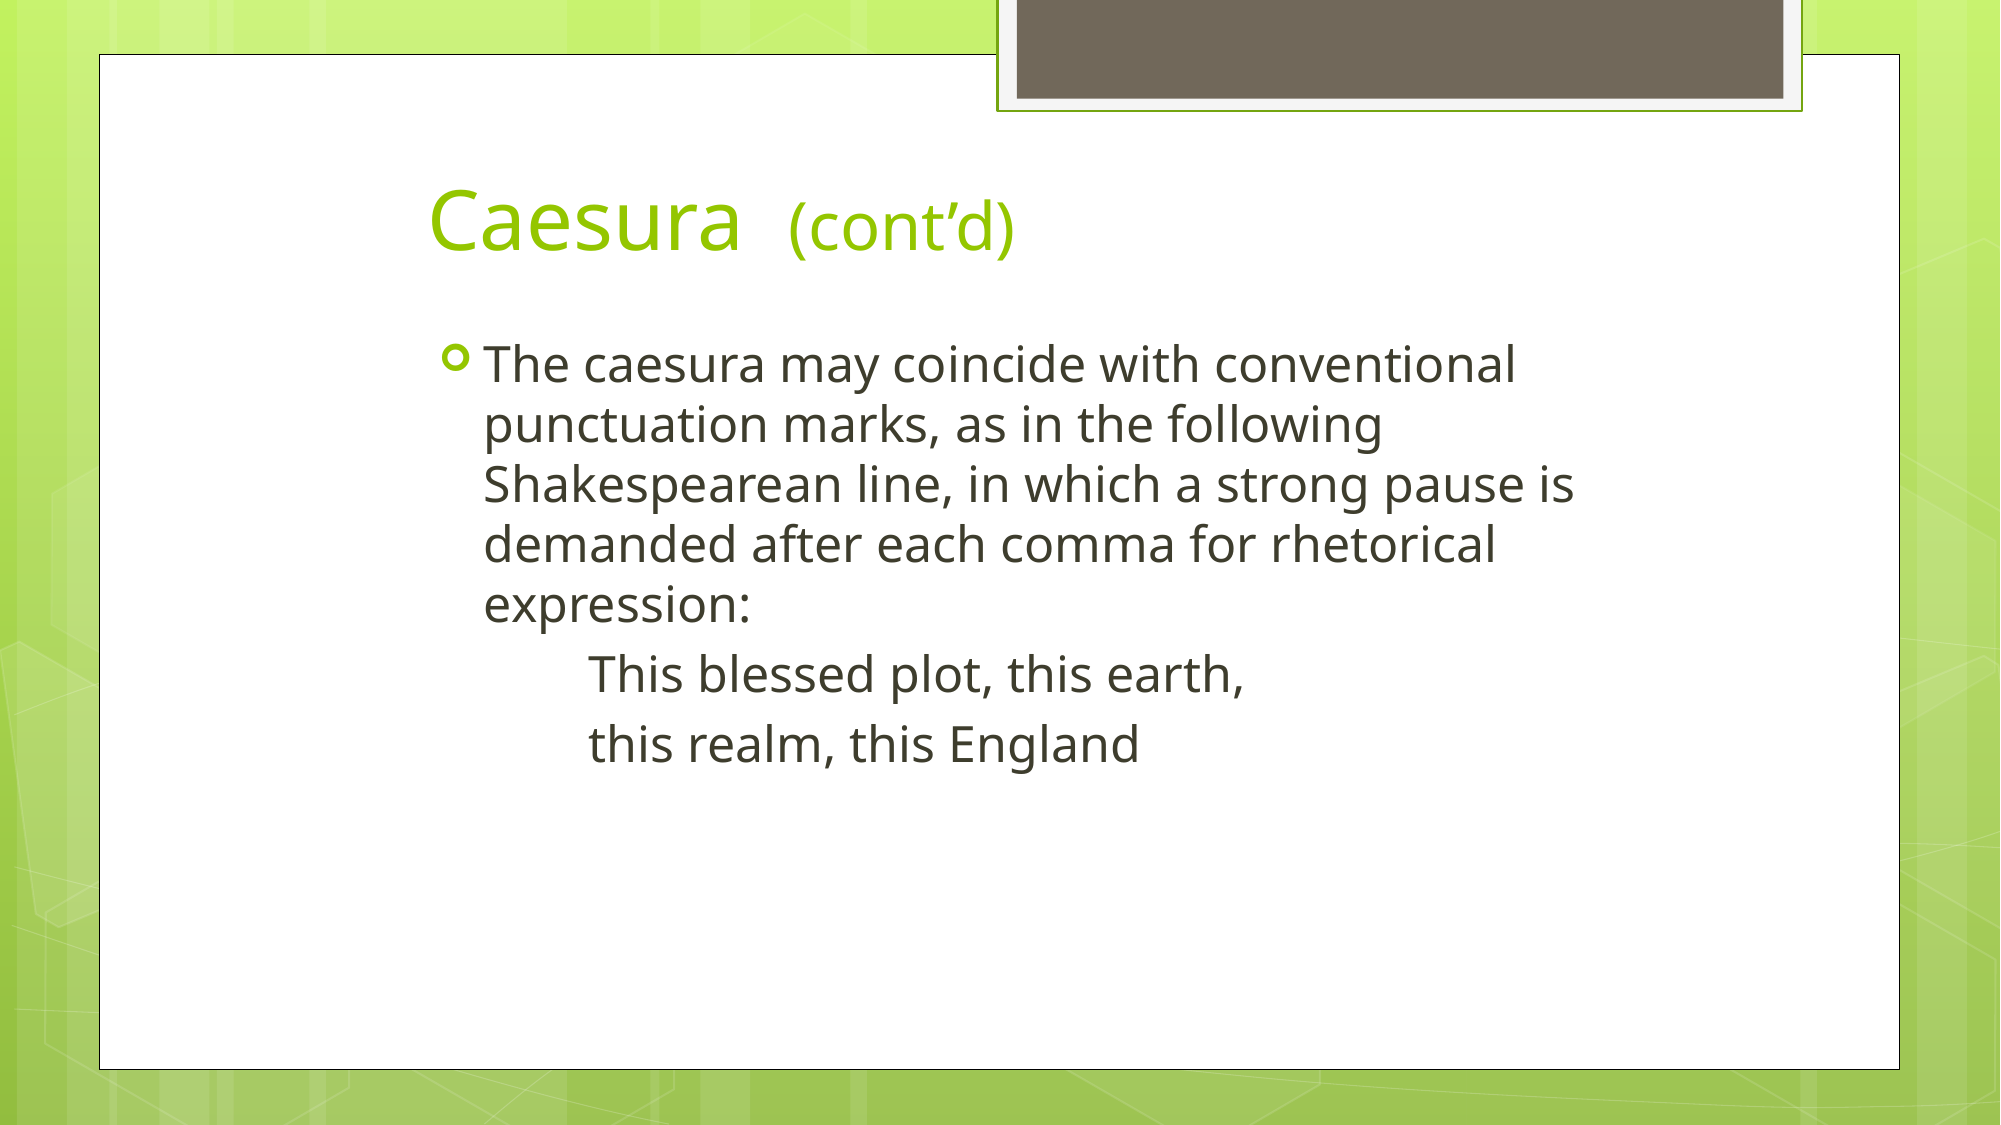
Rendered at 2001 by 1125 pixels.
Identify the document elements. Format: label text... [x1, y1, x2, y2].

list The caesura may coincide with conventional punctuation marks, as in the following Shakespearean line, in which a strong pause is demanded after each comma for rhetorical expression: This blessed plot, this earth, this realm, this England [412, 324, 1638, 1075]
title Caesura (cont’d) [412, 87, 1565, 275]
